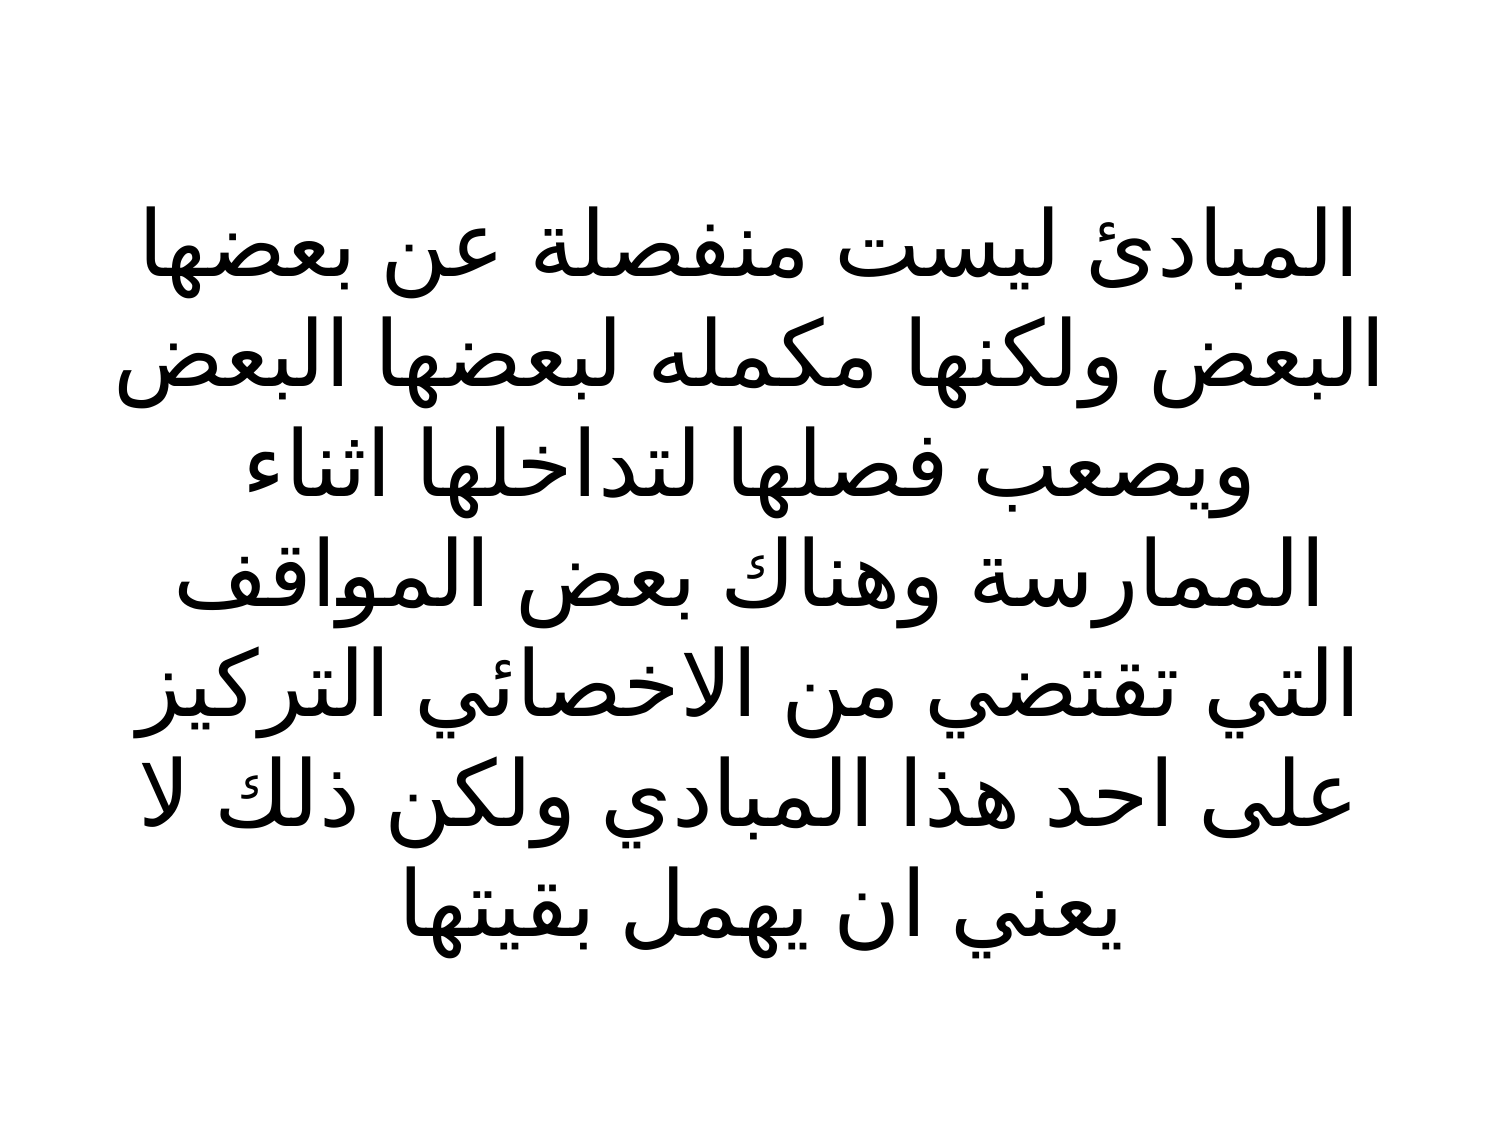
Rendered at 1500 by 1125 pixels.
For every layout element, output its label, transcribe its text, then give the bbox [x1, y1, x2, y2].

title المبادئ ليست منفصلة عن بعضها البعض ولكنها مكمله لبعضها البعض ويصعب فصلها لتداخلها اثناء الممارسة وهناك بعض المواقف التي تقتضي من الاخصائي التركيز على احد هذا المبادي ولكن ذلك لا يعني ان يهمل بقيتها [75, 45, 1425, 1094]
